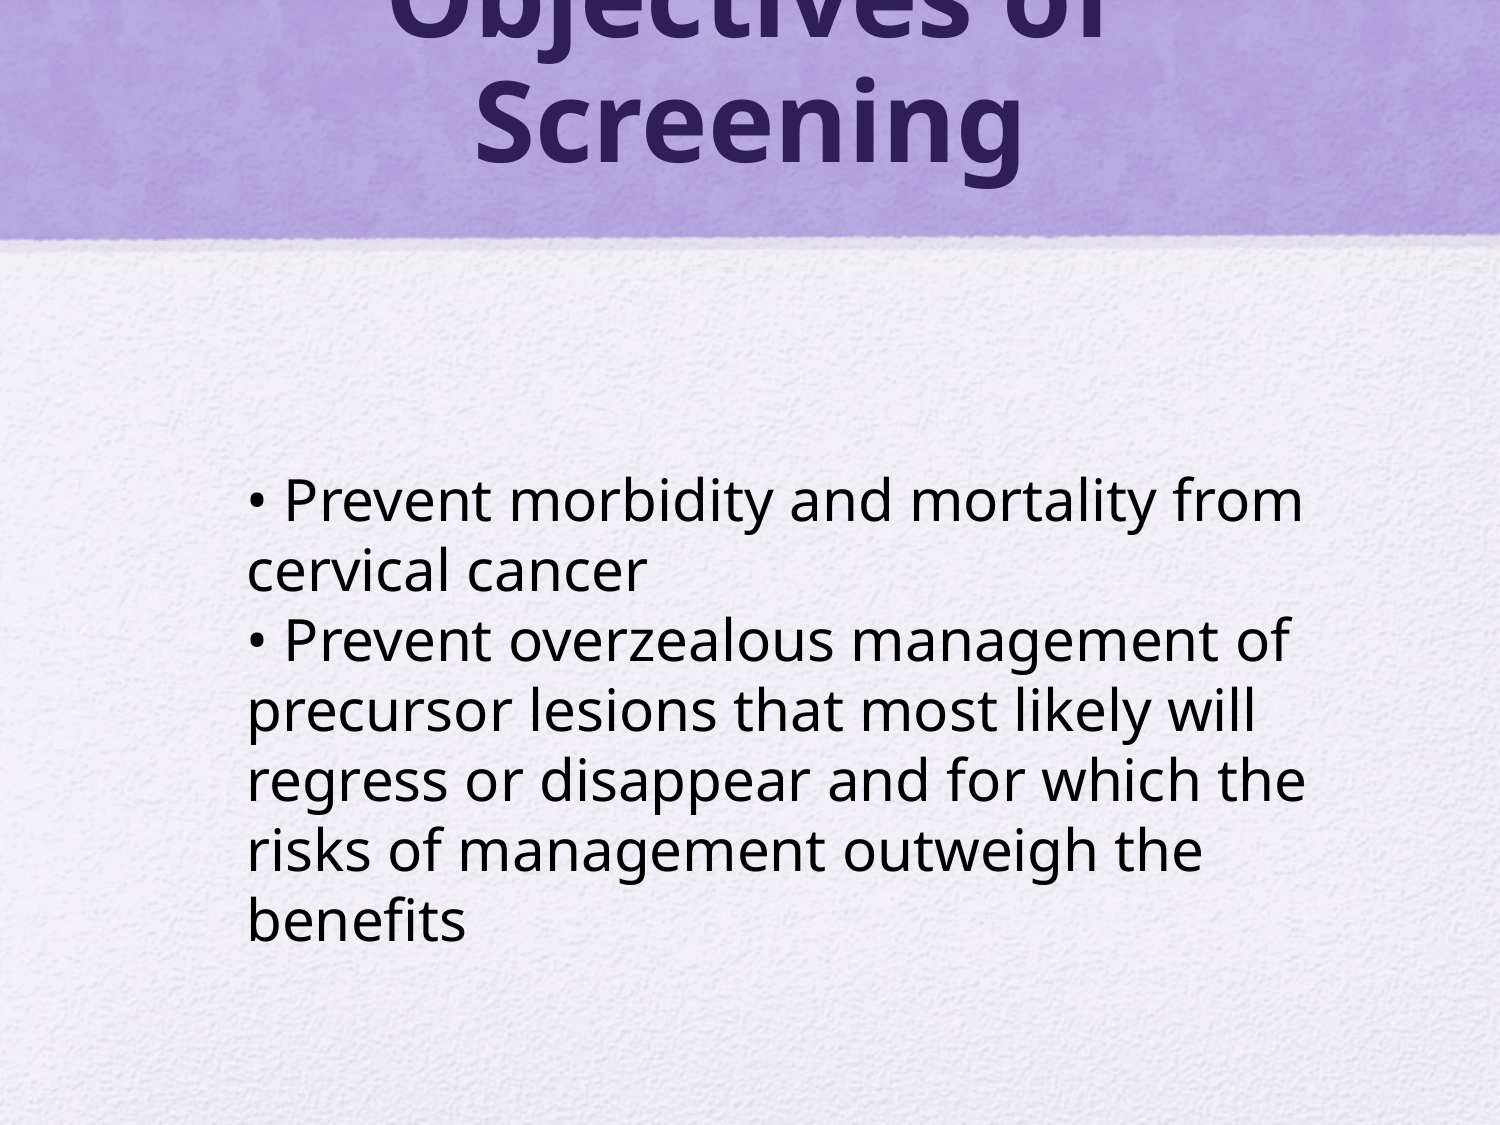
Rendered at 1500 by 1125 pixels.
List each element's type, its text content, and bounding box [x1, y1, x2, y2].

title Objectives of Screening [129, 6, 1372, 239]
picture [0, 225, 1500, 1125]
text_box • Prevent morbidity and mortality from cervical cancer • Prevent overzealous management of precursor lesions that most likely will regress or disappear and for which the risks of management outweigh the benefits [231, 395, 1349, 961]
